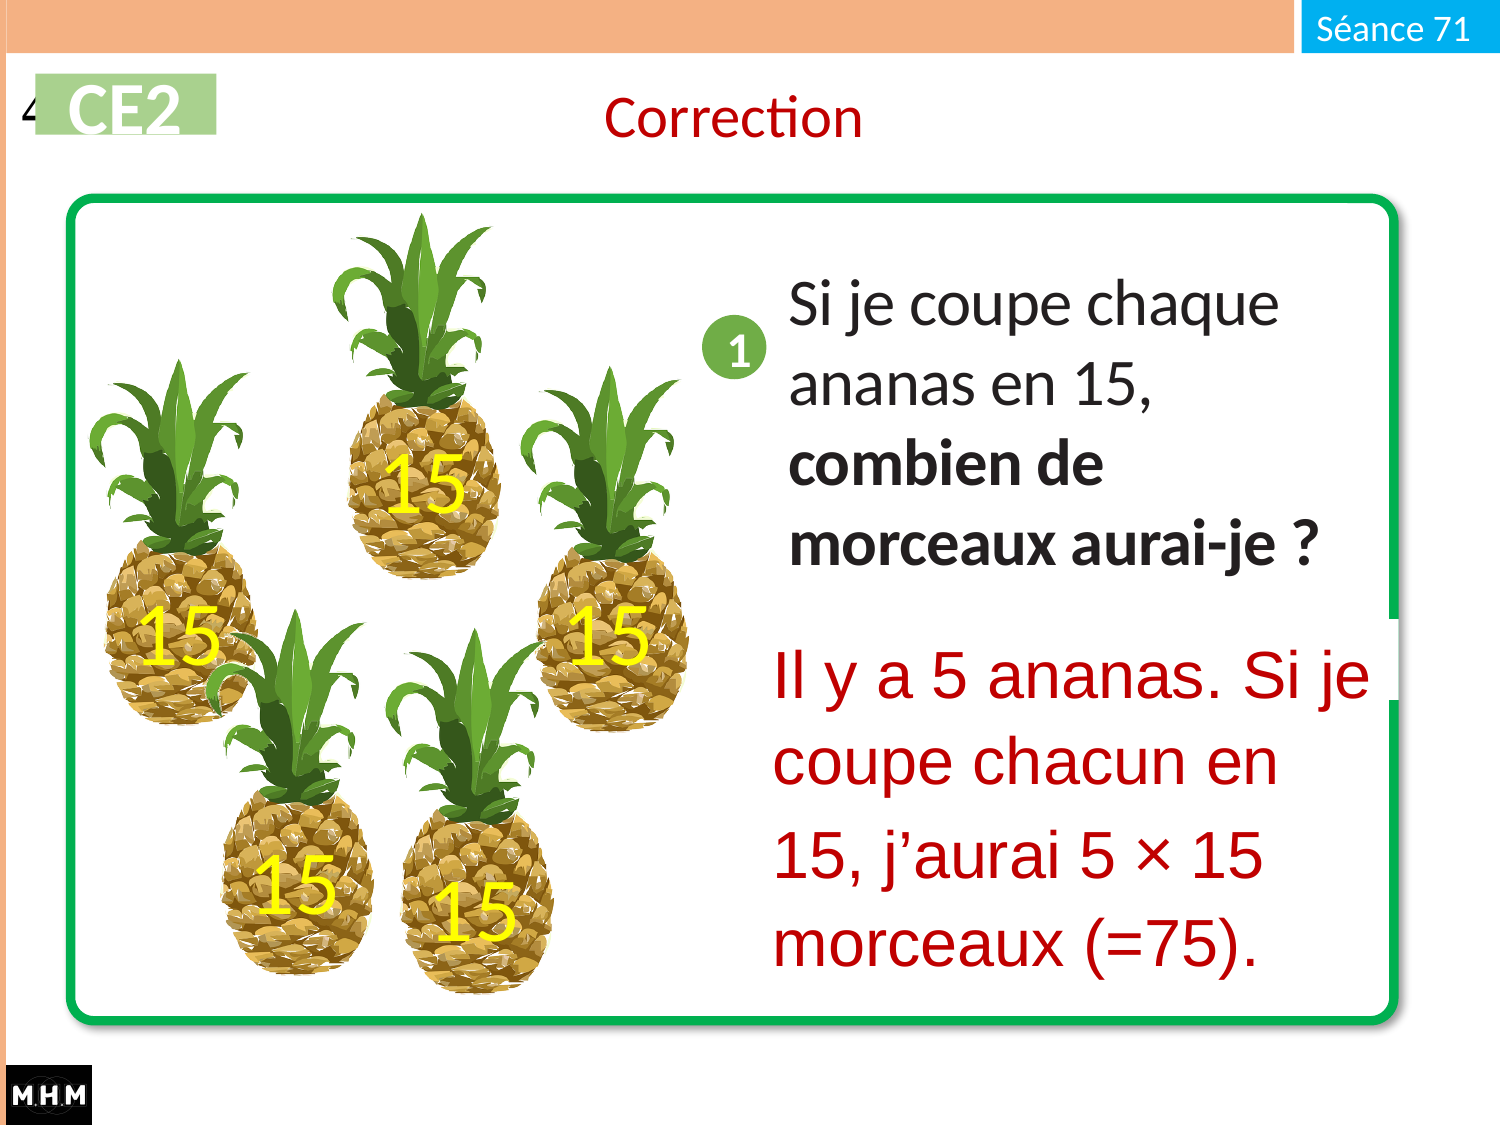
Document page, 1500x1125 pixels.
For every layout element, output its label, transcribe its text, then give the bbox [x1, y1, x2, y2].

picture [383, 361, 692, 996]
picture [6, 1065, 92, 1125]
text_box [69, 197, 1395, 1022]
text_box Il y a 5 ananas. Si je coupe chacun en 15, j’aurai 5 × 15 morceaux (=75). [757, 619, 1399, 700]
text_box Si je coupe chaque ananas en 15, combien de morceaux aurai-je ? [773, 700, 1377, 861]
picture [331, 208, 504, 581]
title Correction [87, 32, 1382, 158]
text_box CE2 [34, 73, 217, 136]
text_box Si je coupe chaque ananas en 15, combien de morceaux aurai-je ? [773, 251, 1377, 619]
picture [87, 355, 377, 977]
text_box 1 [701, 313, 768, 381]
